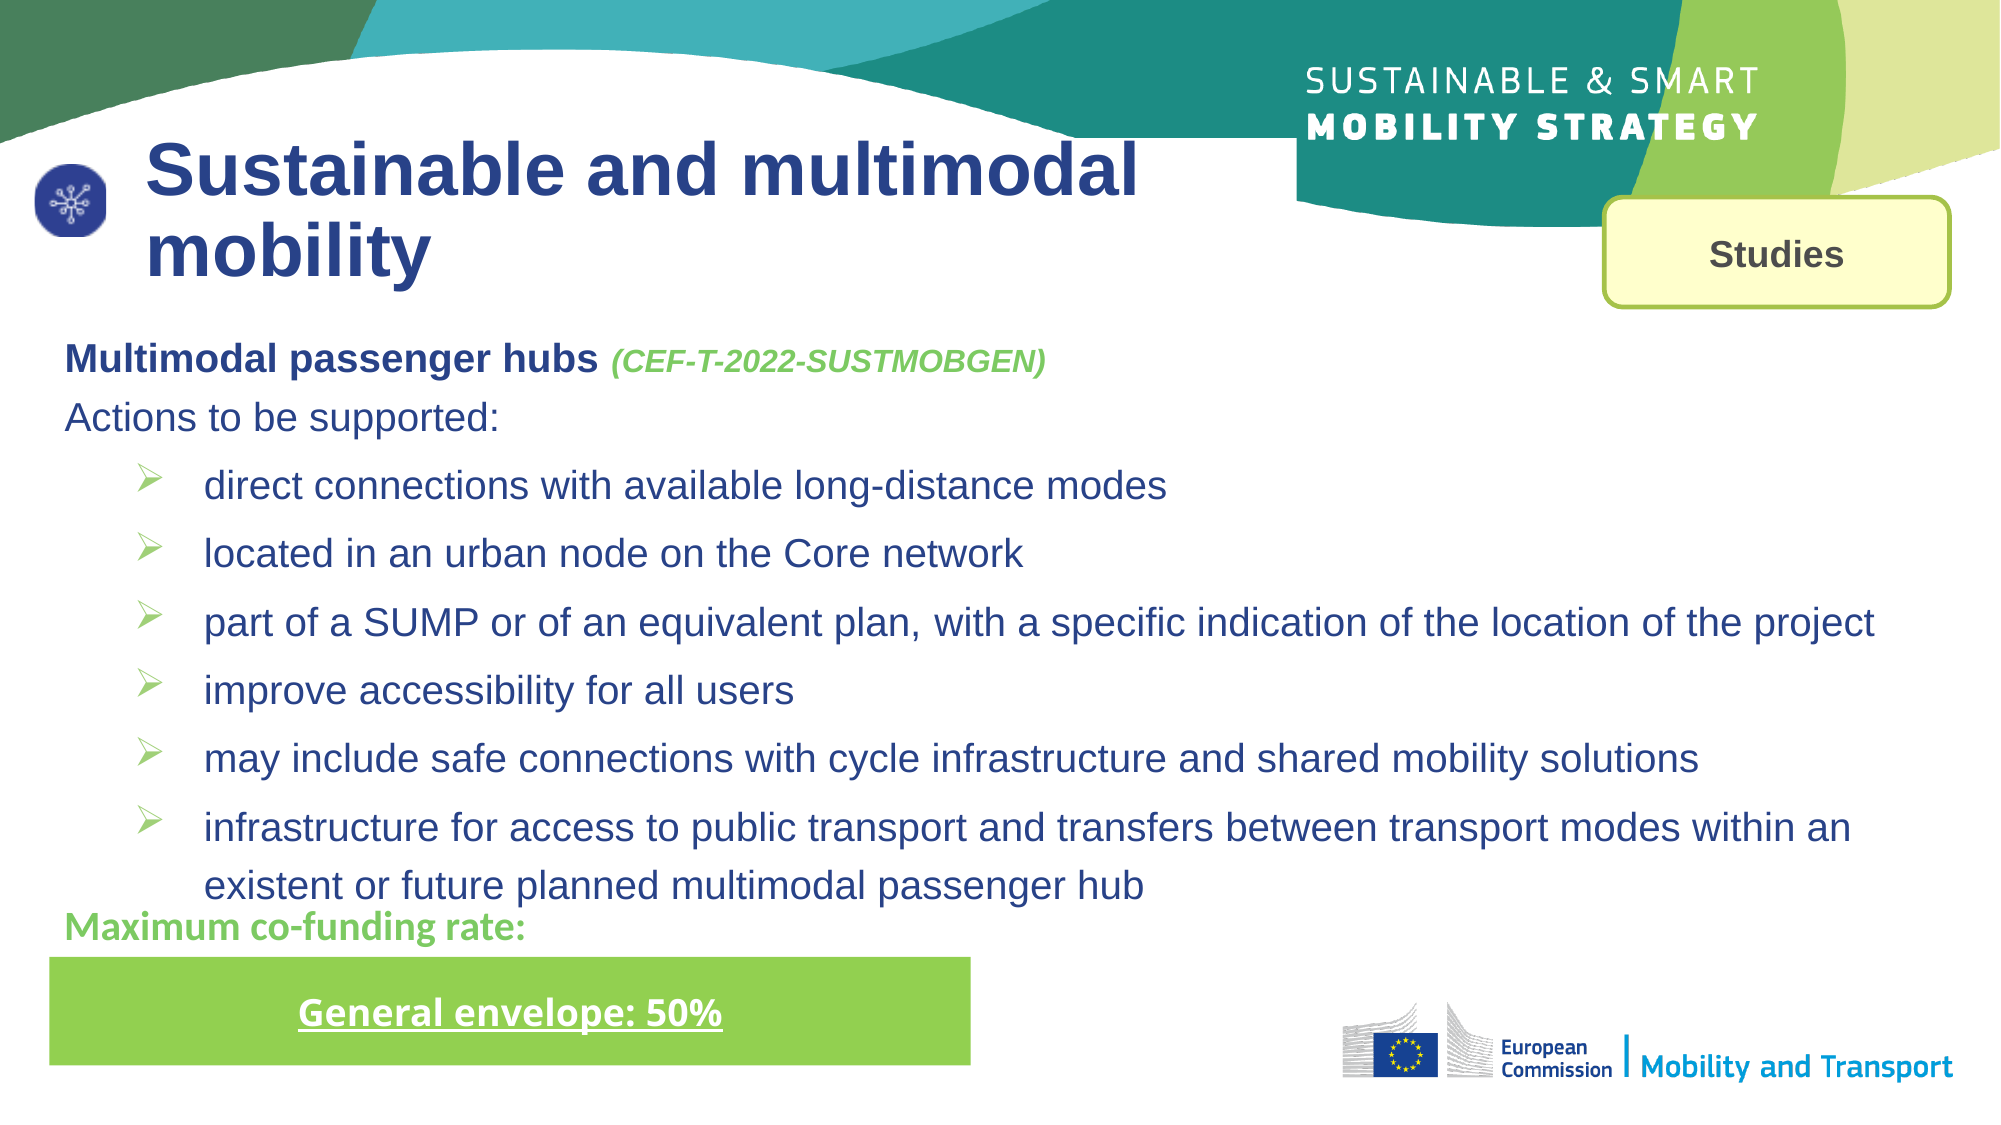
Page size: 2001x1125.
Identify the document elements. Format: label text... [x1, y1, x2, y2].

text_box General envelope: 50% [49, 956, 971, 1066]
title Sustainable and multimodal mobility [130, 138, 1297, 281]
list Multimodal passenger hubs (CEF-T-2022-SUSTMOBGEN) Actions to be supported: direct connections with available long-distance modes located in an urban node on the Core network part of a SUMP or of an equivalent plan, with a specific indication of the location of the project improve accessibility for all users may include safe connections with cycle infrastructure and shared mobility solutions infrastructure for access to public transport and transfers between transport modes within an existent or future planned multimodal passenger hub [49, 329, 1965, 918]
text_box Studies [1604, 197, 1950, 308]
picture [1342, 1002, 1953, 1083]
picture [0, 0, 2000, 237]
text_box Maximum co-funding rate: [49, 891, 714, 956]
picture [1901, 1065, 1907, 1073]
